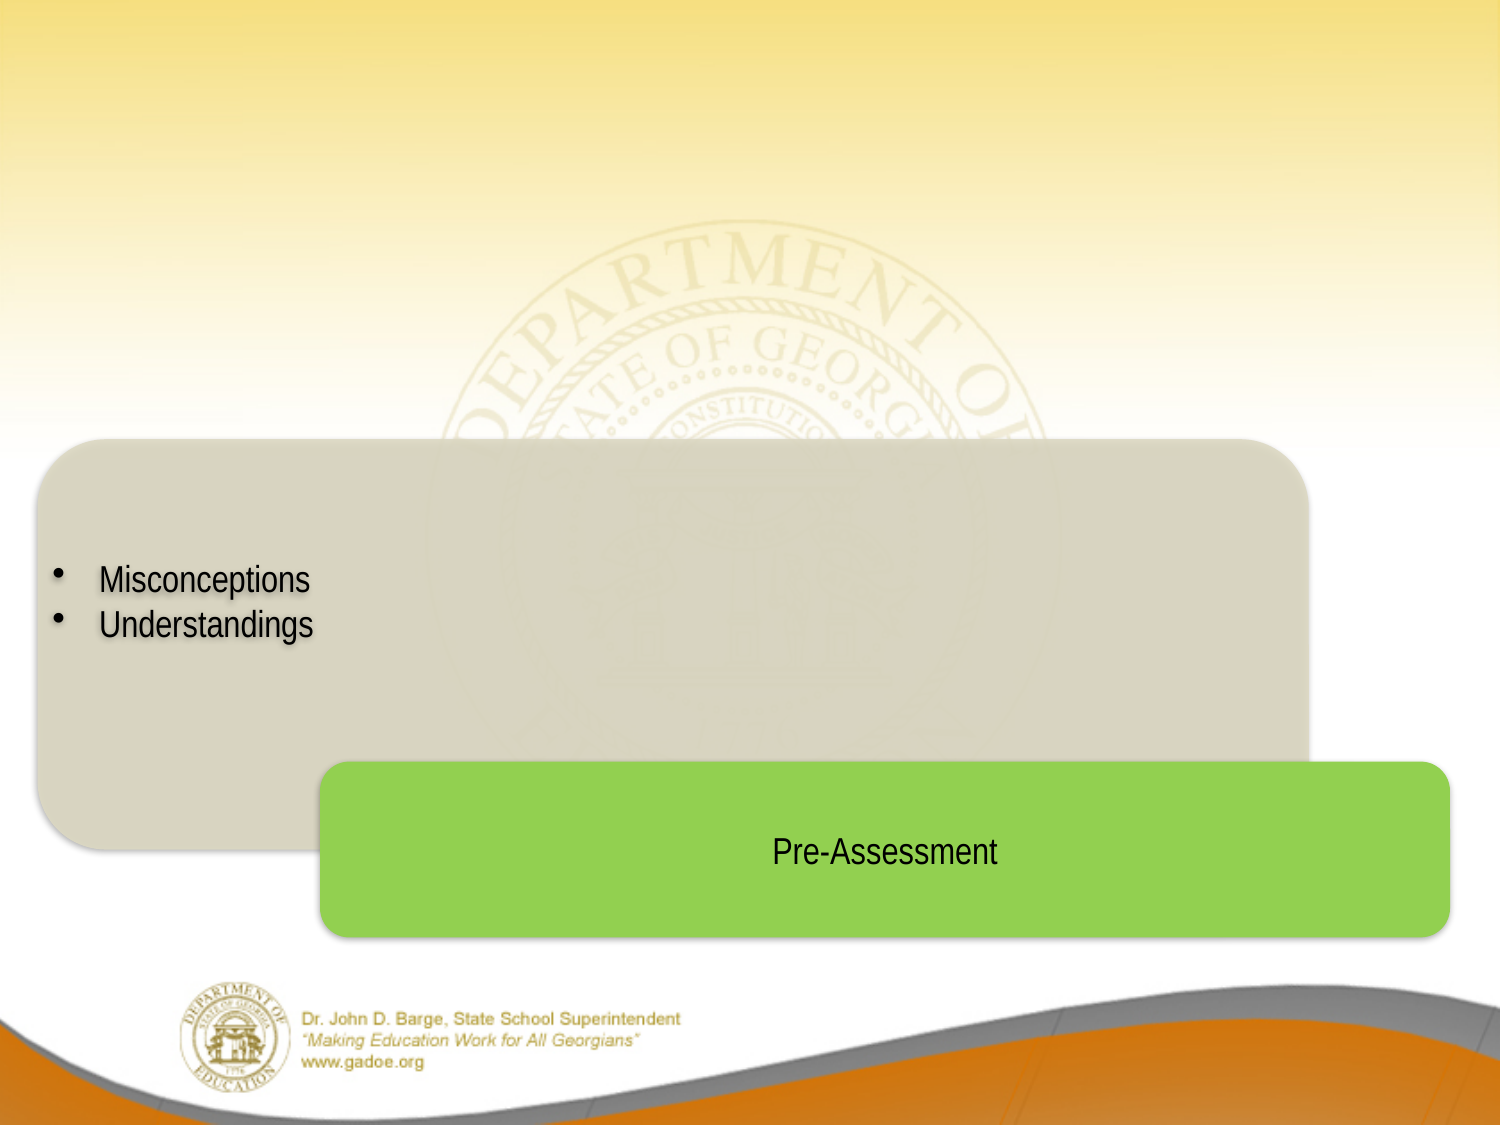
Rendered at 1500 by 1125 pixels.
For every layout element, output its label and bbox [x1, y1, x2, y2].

text_box [37, 99, 1451, 938]
picture [0, 0, 1500, 1125]
